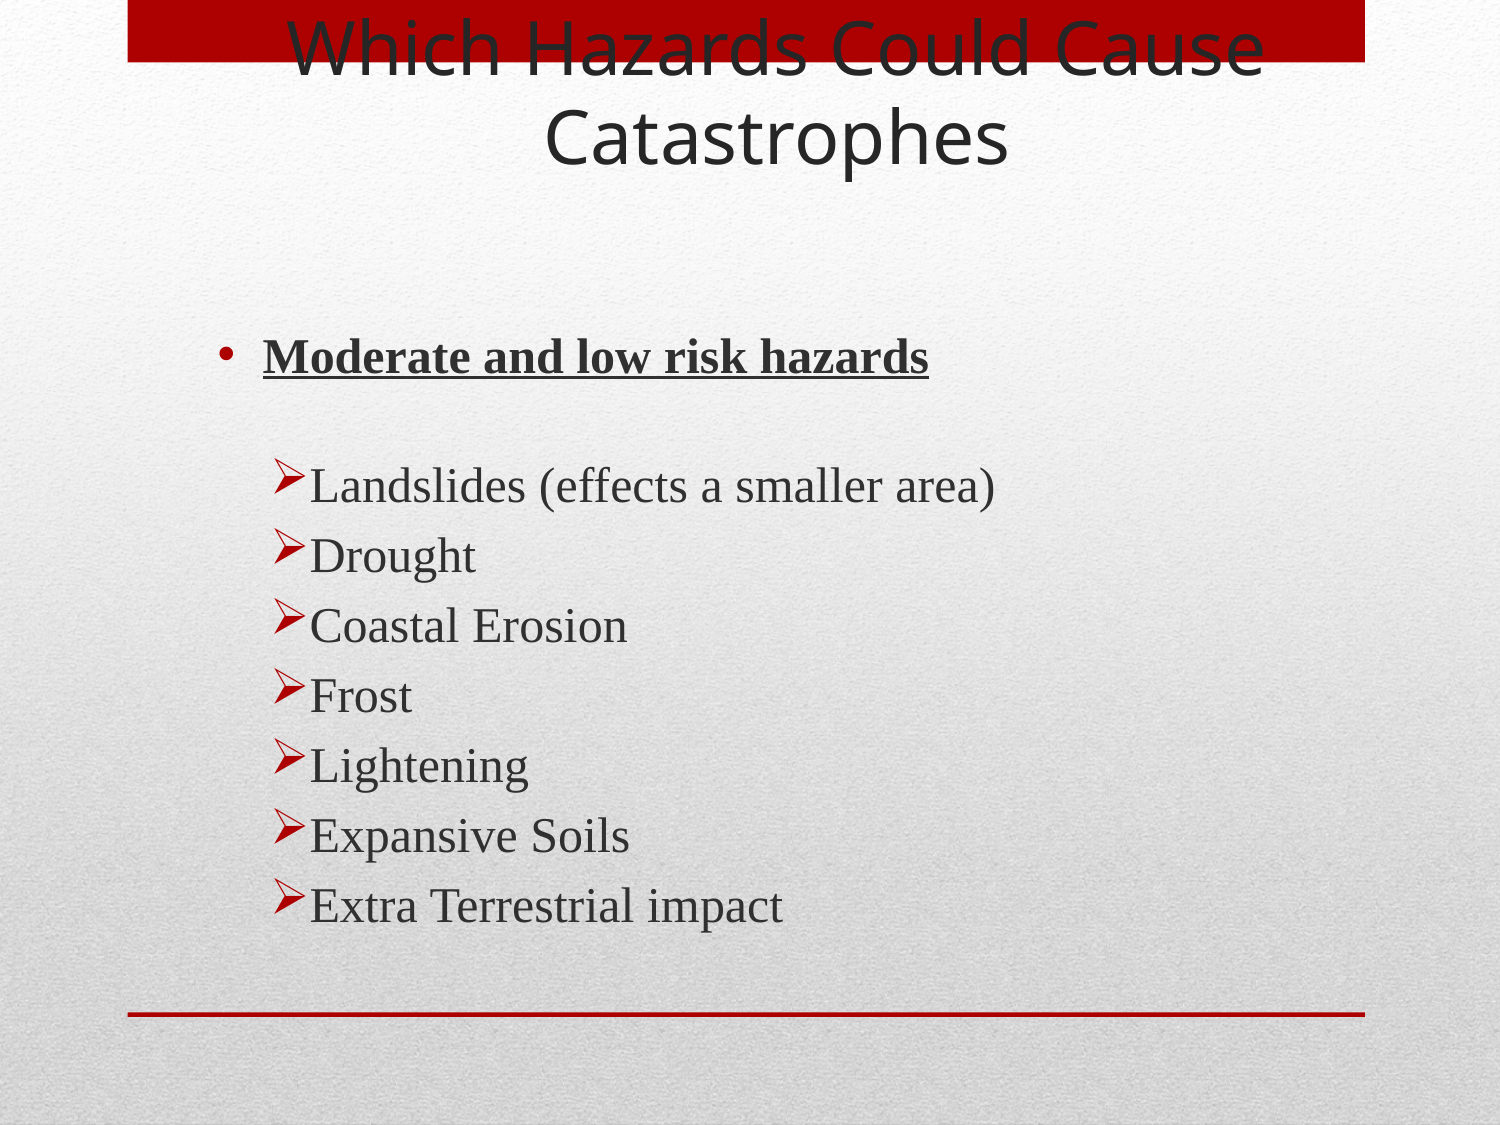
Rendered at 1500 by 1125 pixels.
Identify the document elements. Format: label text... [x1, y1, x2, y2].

list Moderate and low risk hazards Landslides (effects a smaller area) Drought Coastal Erosion Frost Lightening Expansive Soils Extra Terrestrial impact [150, 224, 1350, 1031]
title Which Hazards Could Cause Catastrophes [58, 0, 1496, 188]
